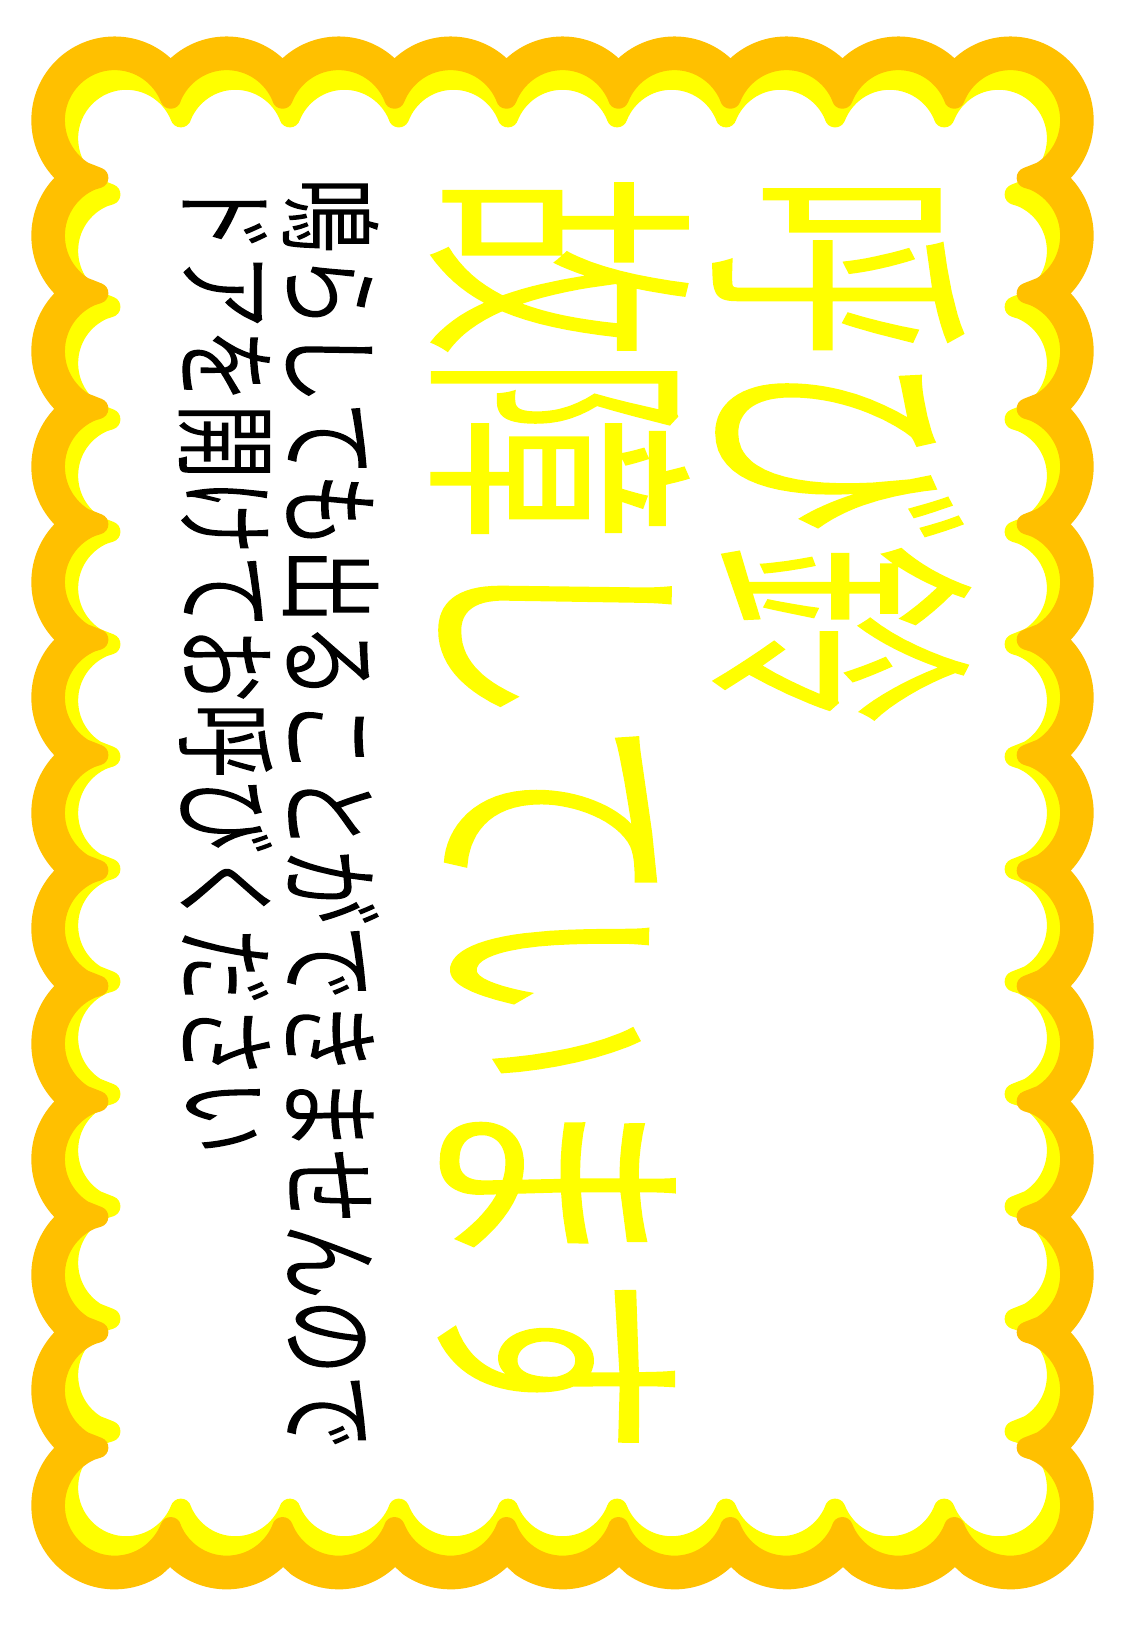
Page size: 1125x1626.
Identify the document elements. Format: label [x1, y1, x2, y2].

text_box [41, 46, 1084, 1580]
